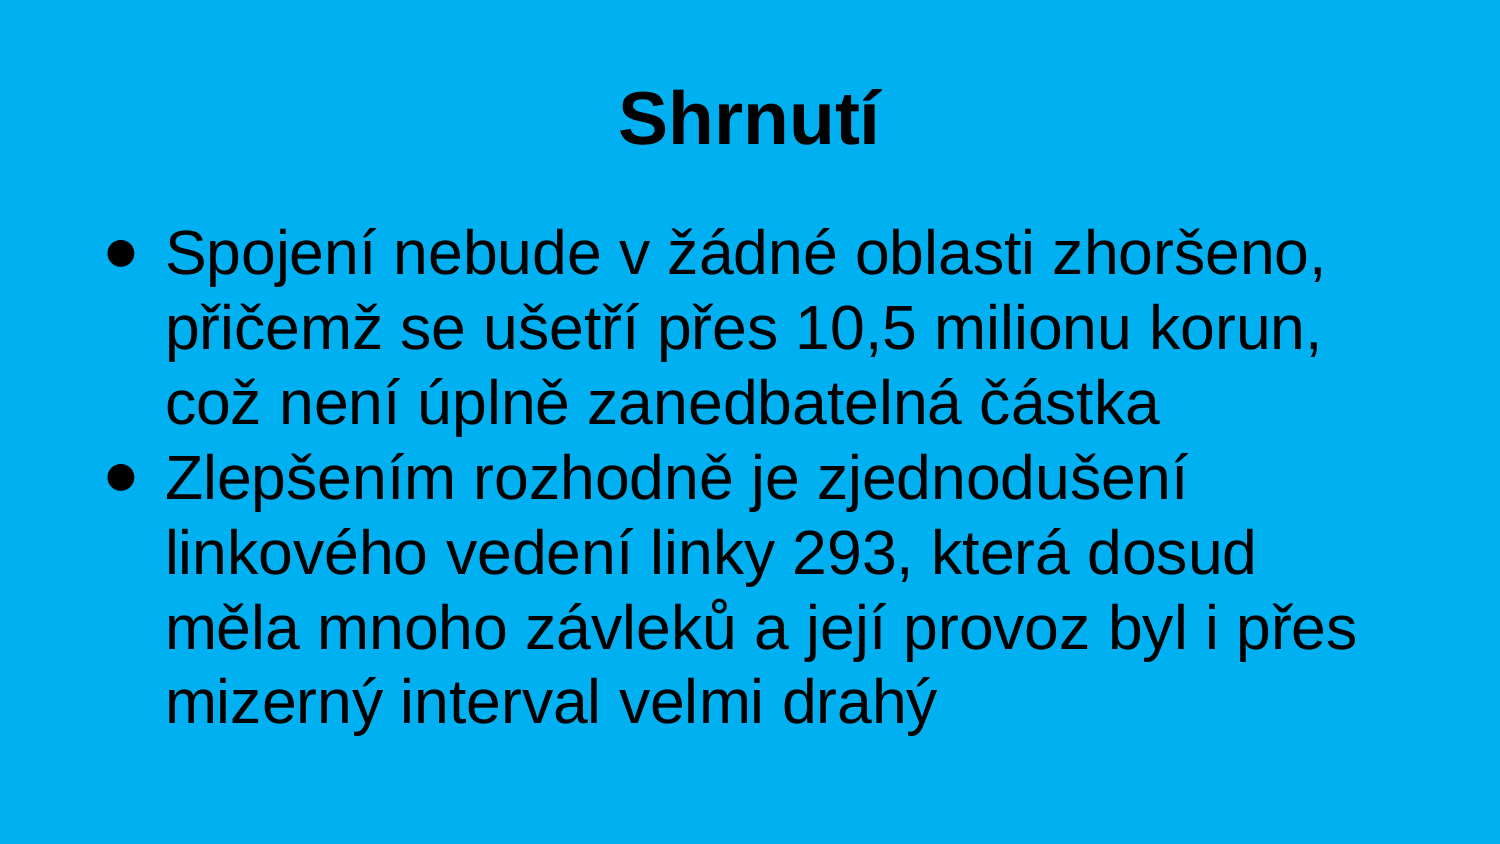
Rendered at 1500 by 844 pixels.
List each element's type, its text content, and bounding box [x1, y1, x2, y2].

title Shrnutí [75, 3, 1425, 175]
list Spojení nebude v žádné oblasti zhoršeno, přičemž se ušetří přes 10,5 milionu korun, což není úplně zanedbatelná částka Zlepšením rozhodně je zjednodušení linkového vedení linky 293, která dosud měla mnoho závleků a její provoz byl i přes mizerný interval velmi drahý [75, 196, 1425, 752]
